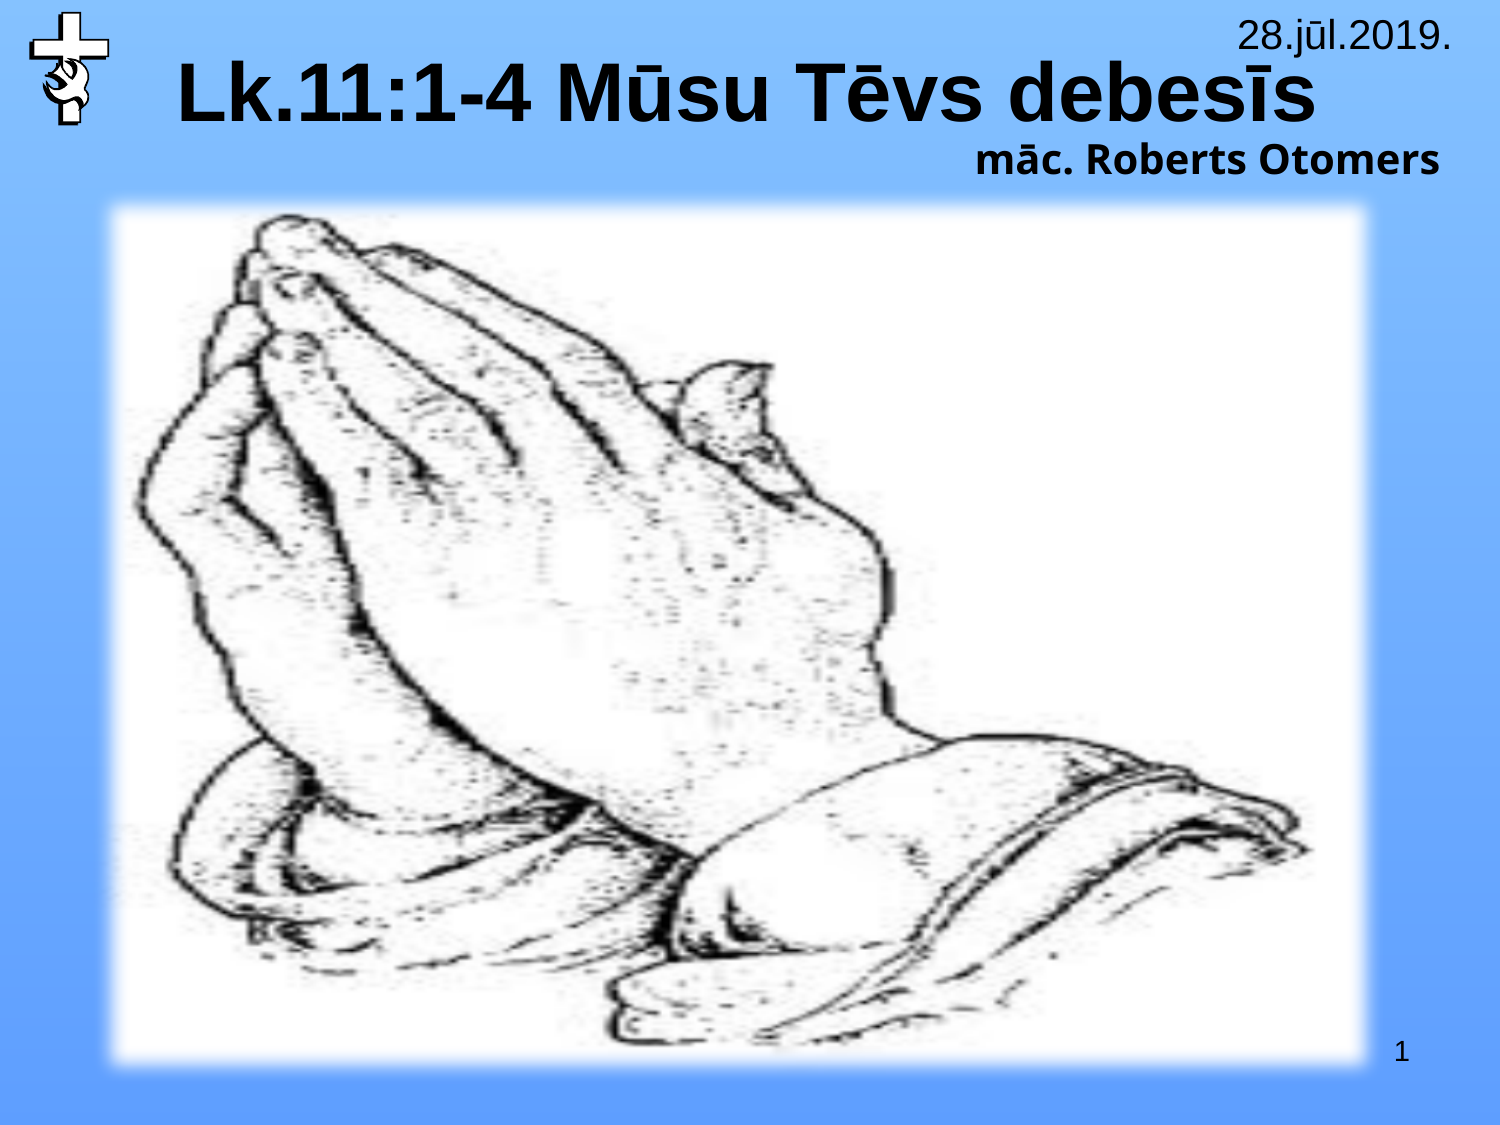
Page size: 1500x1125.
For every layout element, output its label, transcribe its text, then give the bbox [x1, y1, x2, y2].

picture [93, 187, 1383, 1084]
slide_number 1 [1074, 1024, 1426, 1103]
text_box māc. Roberts Otomers [915, 125, 1500, 191]
title Lk.11:1-4 Mūsu Tēvs debesīs [28, 0, 1489, 177]
picture [29, 11, 110, 126]
text_box 28.jūl.2019. [1222, 0, 1500, 65]
